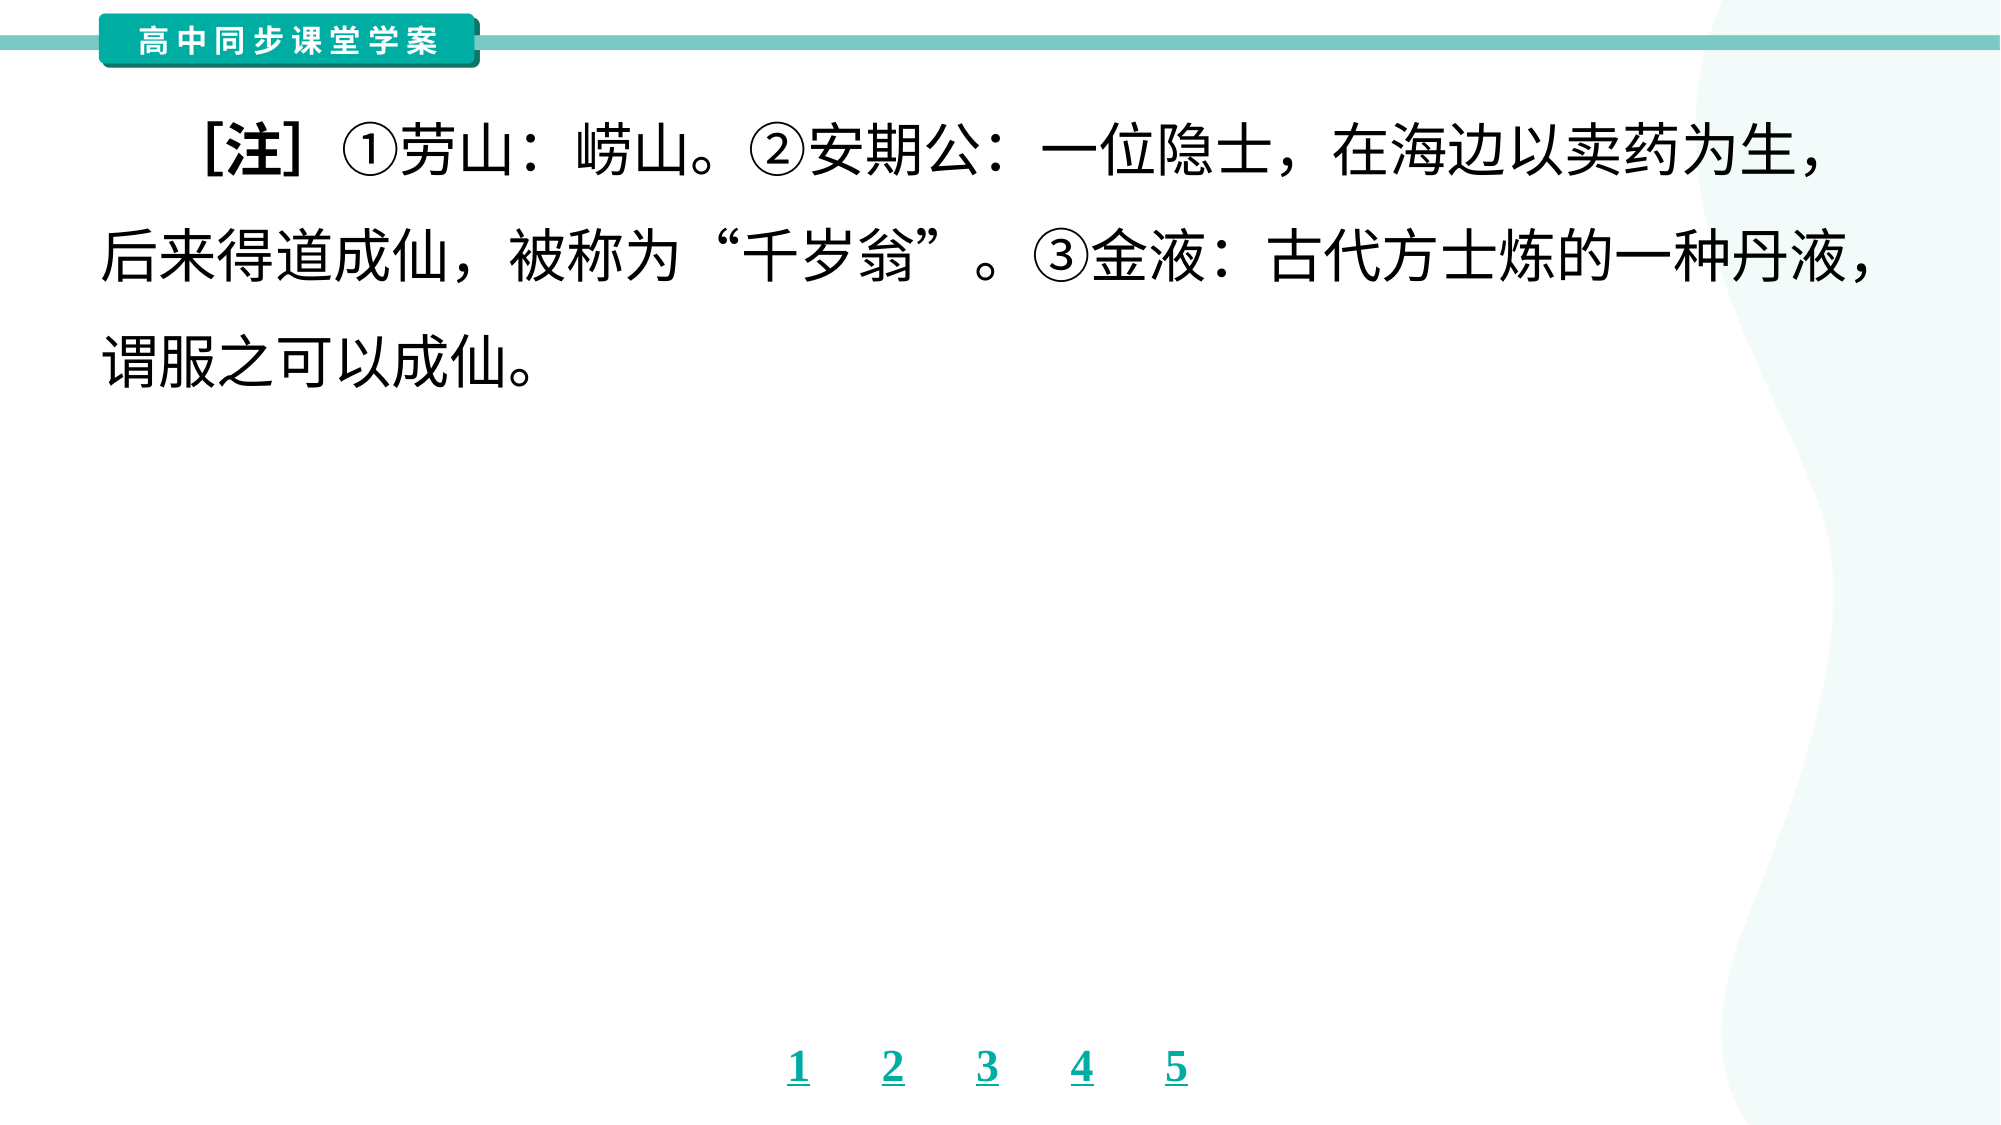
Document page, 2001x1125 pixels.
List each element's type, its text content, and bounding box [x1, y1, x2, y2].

text_box ［注］①劳山：崂山。②安期公：一位隐士，在海边以卖药为生， 后来得道成仙，被称为“千岁翁”。③金液：古代方士炼的一种丹液， 谓服之可以成仙。 [100, 76, 1899, 396]
picture [0, 0, 2000, 1125]
